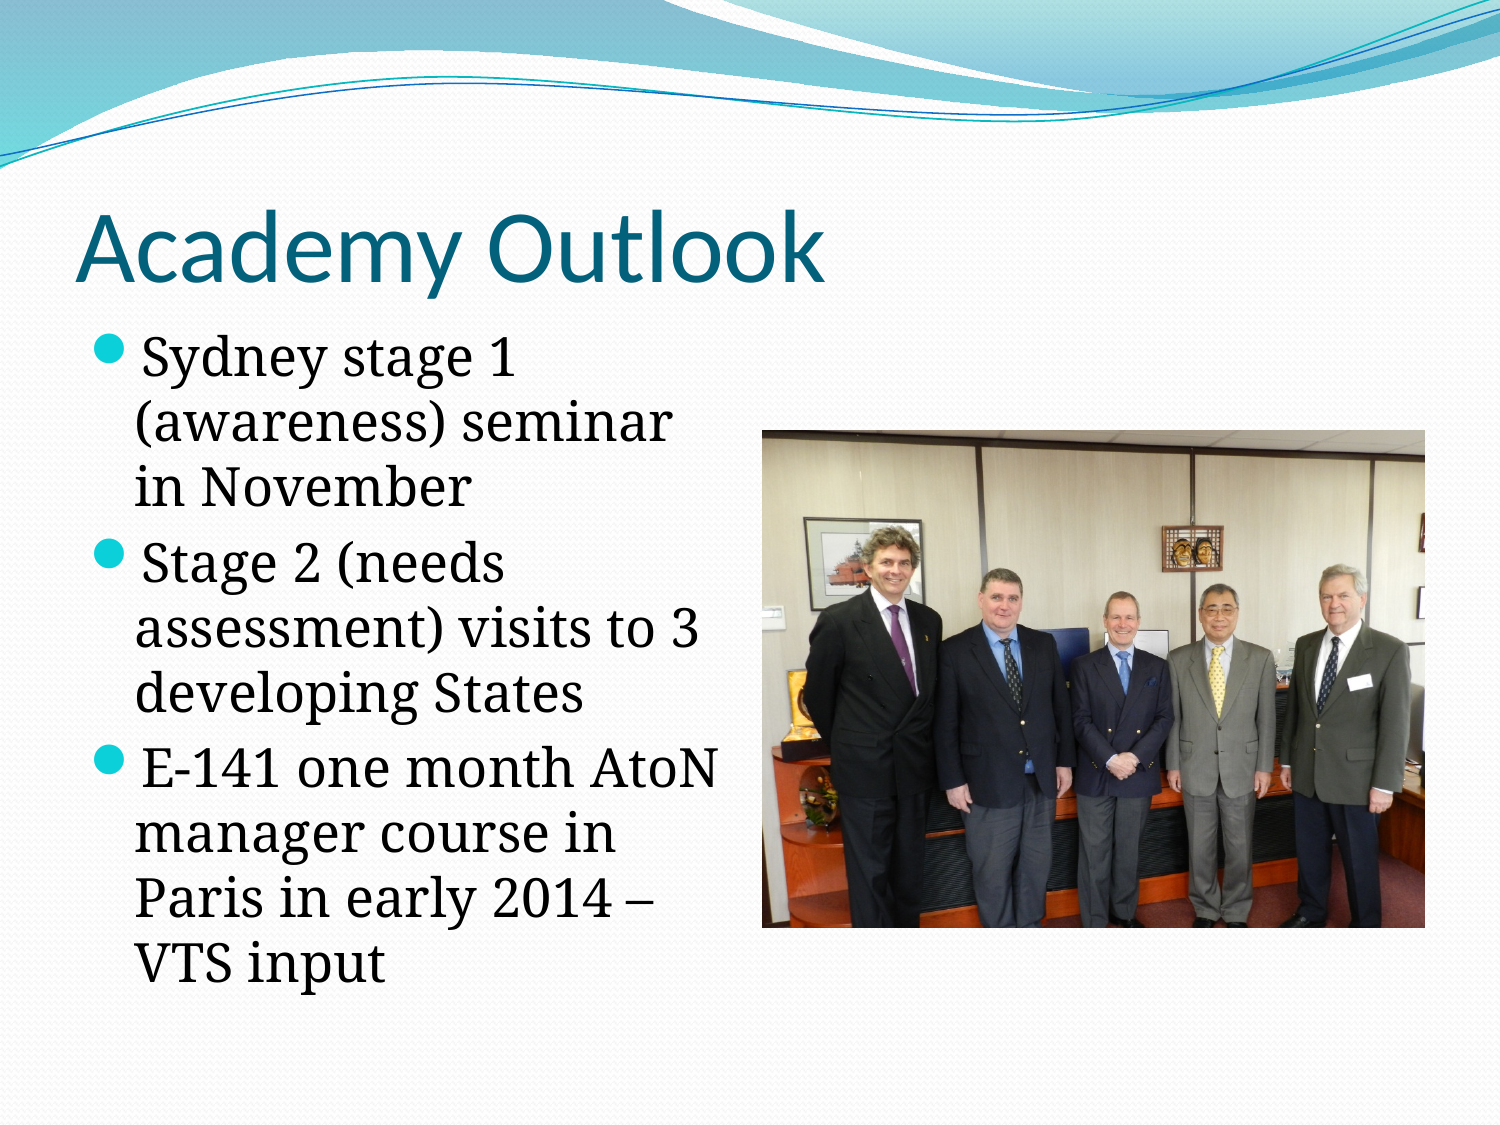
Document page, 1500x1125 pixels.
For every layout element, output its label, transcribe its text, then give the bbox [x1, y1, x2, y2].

list Sydney stage 1 (awareness) seminar in November Stage 2 (needs assessment) visits to 3 developing States E-141 one month AtoN manager course in Paris in early 2014 – VTS input [75, 314, 738, 1043]
title Academy Outlook [75, 115, 1425, 303]
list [762, 430, 1426, 928]
